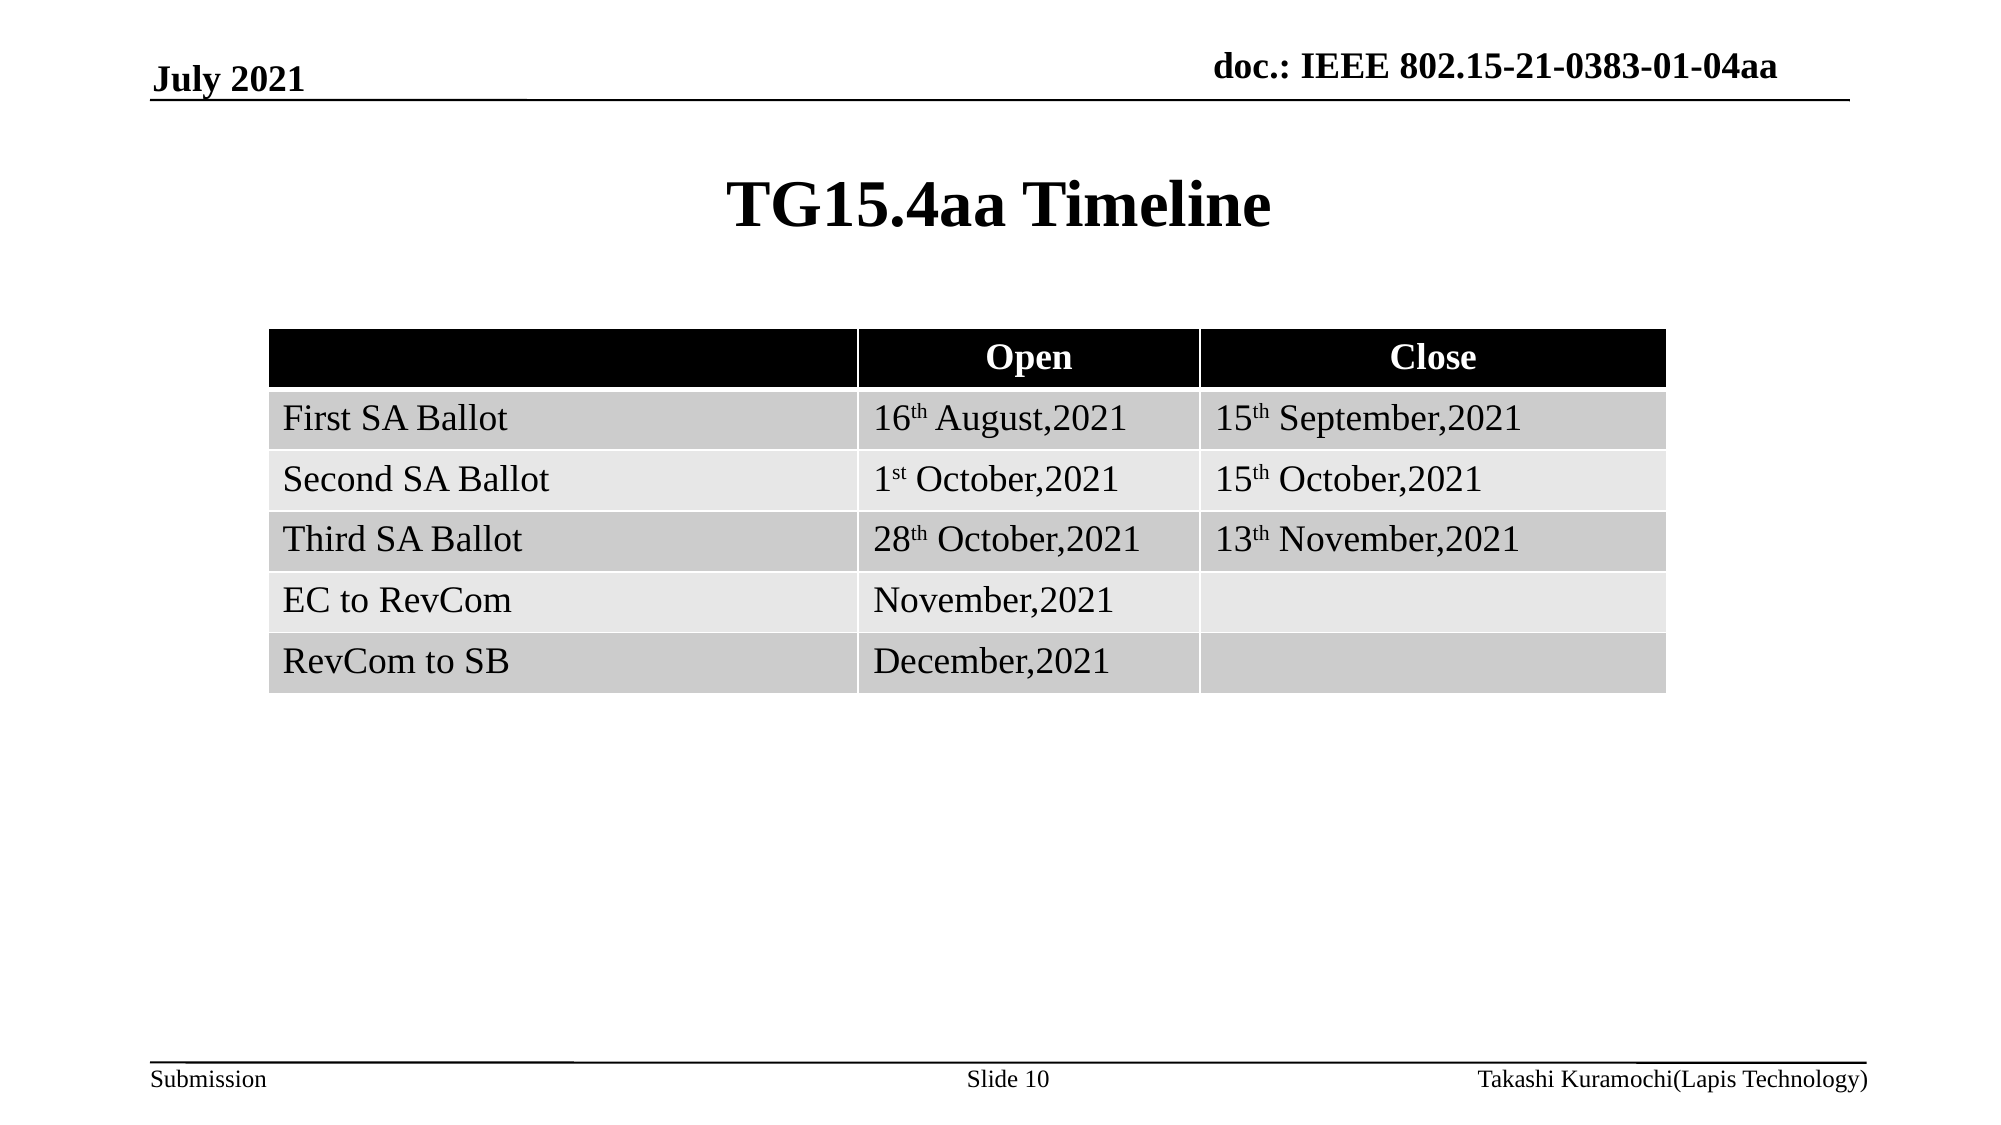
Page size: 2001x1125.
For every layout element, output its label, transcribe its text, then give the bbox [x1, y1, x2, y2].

footer Takashi Kuramochi(Lapis Technology) [1171, 1061, 1869, 1093]
table_cell First SA Ballot [269, 392, 857, 449]
table_cell RevCom to SB [269, 633, 857, 693]
table_cell 16th August,2021 [859, 392, 1199, 449]
table_cell Third SA Ballot [269, 512, 857, 571]
table_header [269, 329, 857, 387]
table_cell 15th October,2021 [1201, 451, 1666, 510]
table_header Close [1201, 329, 1666, 387]
table_cell EC to RevCom [269, 573, 857, 632]
table_cell 28th October,2021 [859, 512, 1199, 571]
table_cell 15th September,2021 [1201, 392, 1666, 449]
table_cell November,2021 [859, 573, 1199, 632]
table_cell [1201, 633, 1666, 693]
table_cell [1201, 573, 1666, 632]
title TG15.4aa Timeline [149, 112, 1850, 288]
table_header Open [859, 329, 1199, 387]
table_cell December,2021 [859, 633, 1199, 693]
table_cell 13th November,2021 [1201, 512, 1666, 571]
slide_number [152, 54, 563, 100]
slide_number Slide 10 [950, 1061, 1067, 1123]
table_cell 1st October,2021 [859, 451, 1199, 510]
table_cell Second SA Ballot [269, 451, 857, 510]
